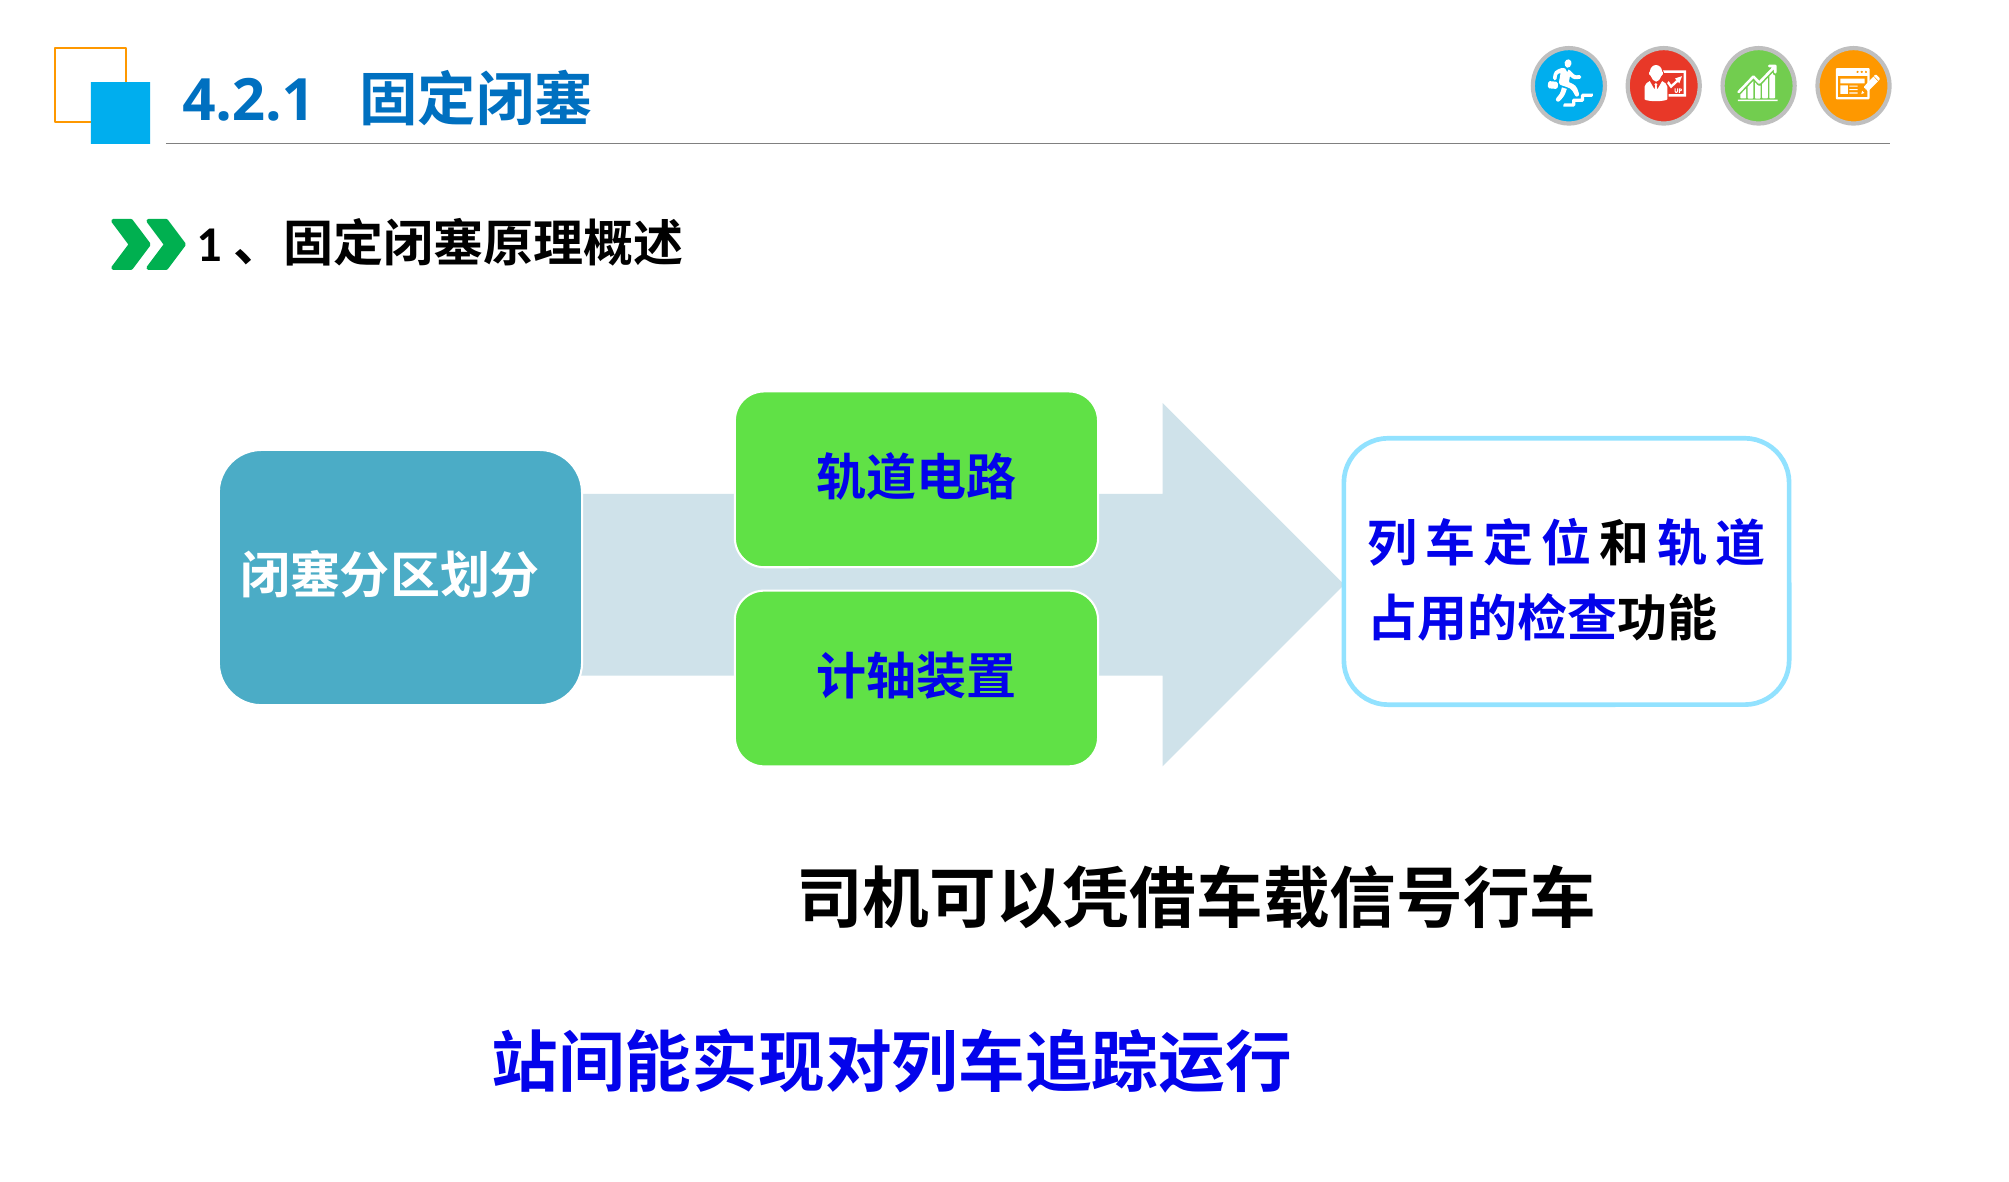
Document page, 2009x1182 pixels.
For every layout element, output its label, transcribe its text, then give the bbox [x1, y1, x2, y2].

text_box 4.2.1 固定闭塞 [161, 51, 614, 142]
text_box [587, 493, 729, 676]
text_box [1343, 437, 1790, 705]
text_box [1104, 403, 1338, 767]
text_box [218, 449, 583, 706]
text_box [113, 203, 697, 280]
text_box 司机可以凭借车载信号行车 [781, 848, 1637, 944]
text_box 站间能实现对列车追踪运行 [476, 1012, 1415, 1108]
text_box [734, 391, 1099, 767]
